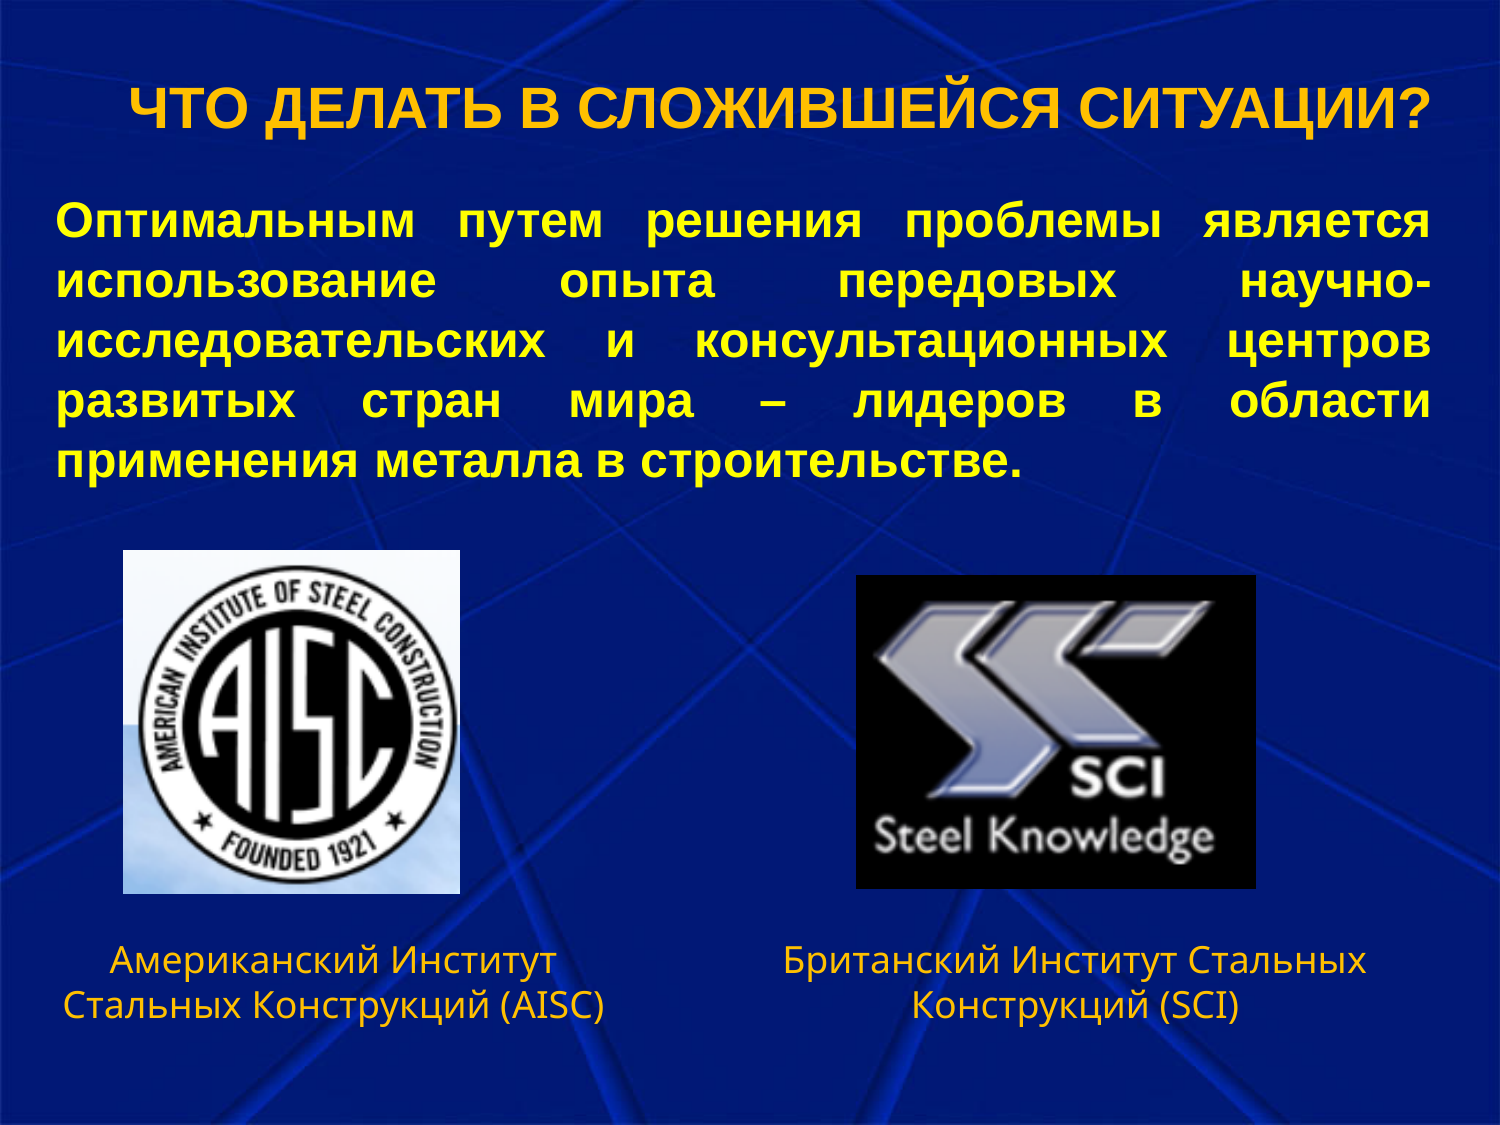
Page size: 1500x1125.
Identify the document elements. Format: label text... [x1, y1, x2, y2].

text_box ЧТО ДЕЛАТЬ В СЛОЖИВШЕЙСЯ СИТУАЦИИ? [78, 62, 1485, 148]
text_box Британский Институт Стальных Конструкций (SCI) [726, 928, 1424, 1067]
text_box Американский Институт Стальных Конструкций (AISC) [46, 928, 621, 1067]
text_box Оптимальным путем решения проблемы является использование опыта передовых научно-исследовательских и консультационных центров развитых стран мира – лидеров в области применения металла в строительстве. [41, 180, 1448, 496]
picture [0, 0, 1500, 1125]
